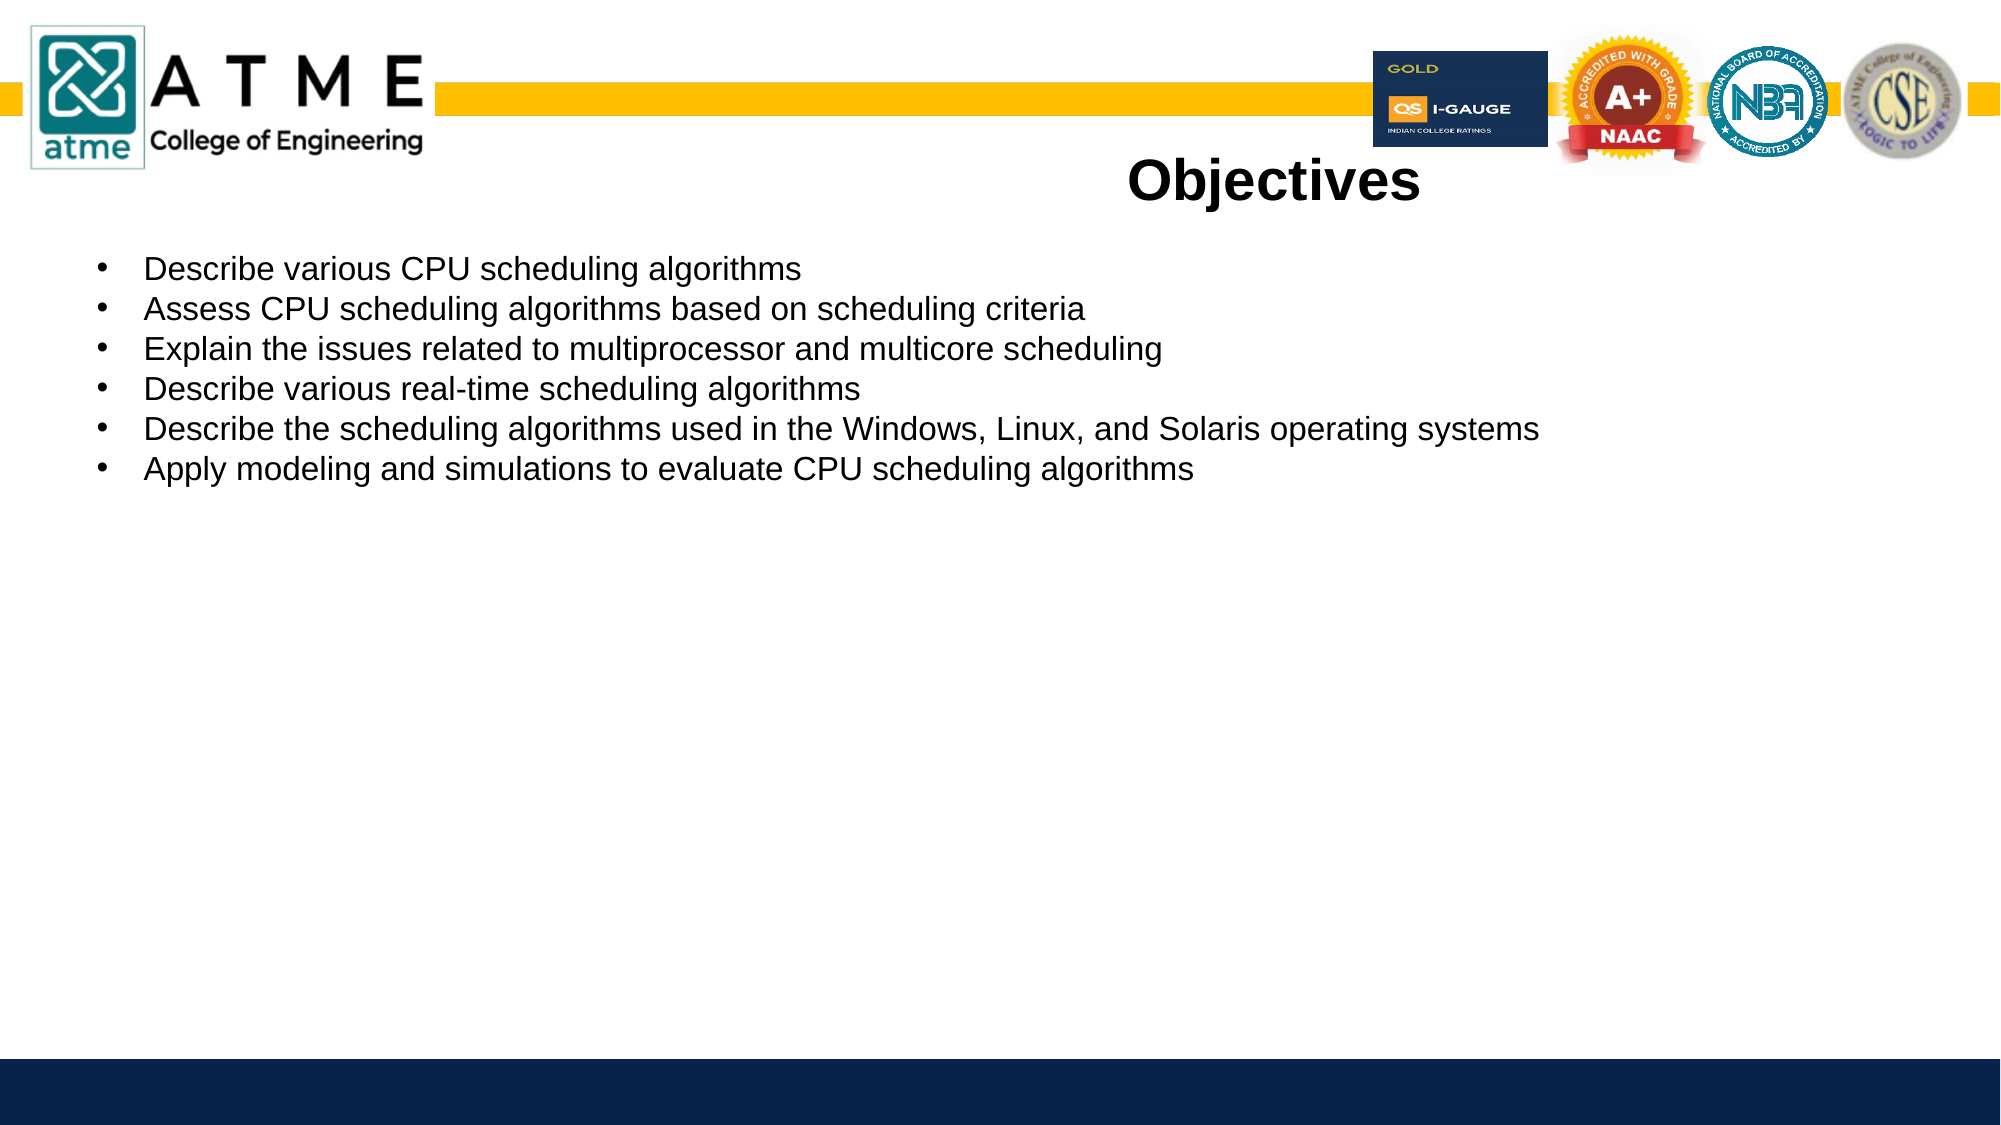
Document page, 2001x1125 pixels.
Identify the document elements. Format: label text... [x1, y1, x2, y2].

picture [22, 15, 435, 178]
picture [1840, 26, 1968, 176]
picture [0, 1059, 2001, 1125]
text_box Objectives [1112, 135, 1438, 220]
picture [1373, 20, 1828, 180]
text_box Describe various CPU scheduling algorithms Assess CPU scheduling algorithms based on scheduling criteria Explain the issues related to multiprocessor and multicore scheduling Describe various real-time scheduling algorithms Describe the scheduling algorithms used in the Windows, Linux, and Solaris operating systems Apply modeling and simulations to evaluate CPU scheduling algorithms [81, 239, 1558, 495]
